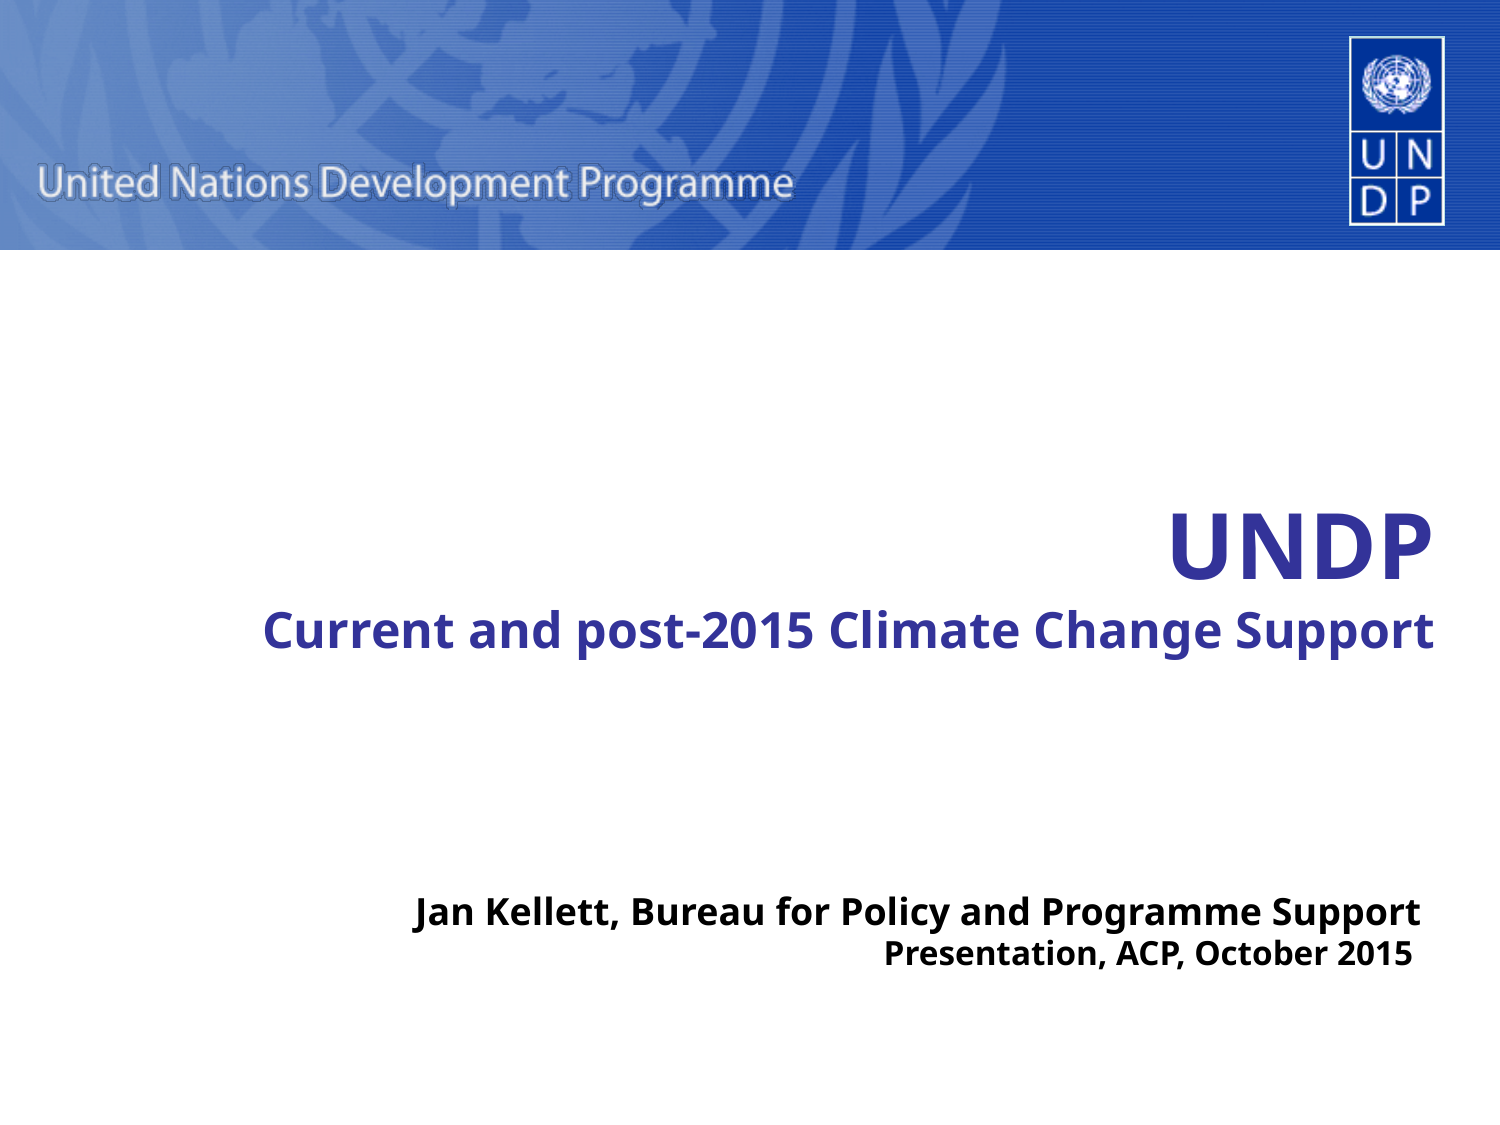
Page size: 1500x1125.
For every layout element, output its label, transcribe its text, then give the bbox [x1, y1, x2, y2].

subtitle Jan Kellett, Bureau for Policy and Programme Support Presentation, ACP, October 2015 [225, 750, 1438, 1038]
picture [0, 0, 1500, 250]
title UNDP Current and post-2015 Climate Change Support [137, 484, 1450, 663]
